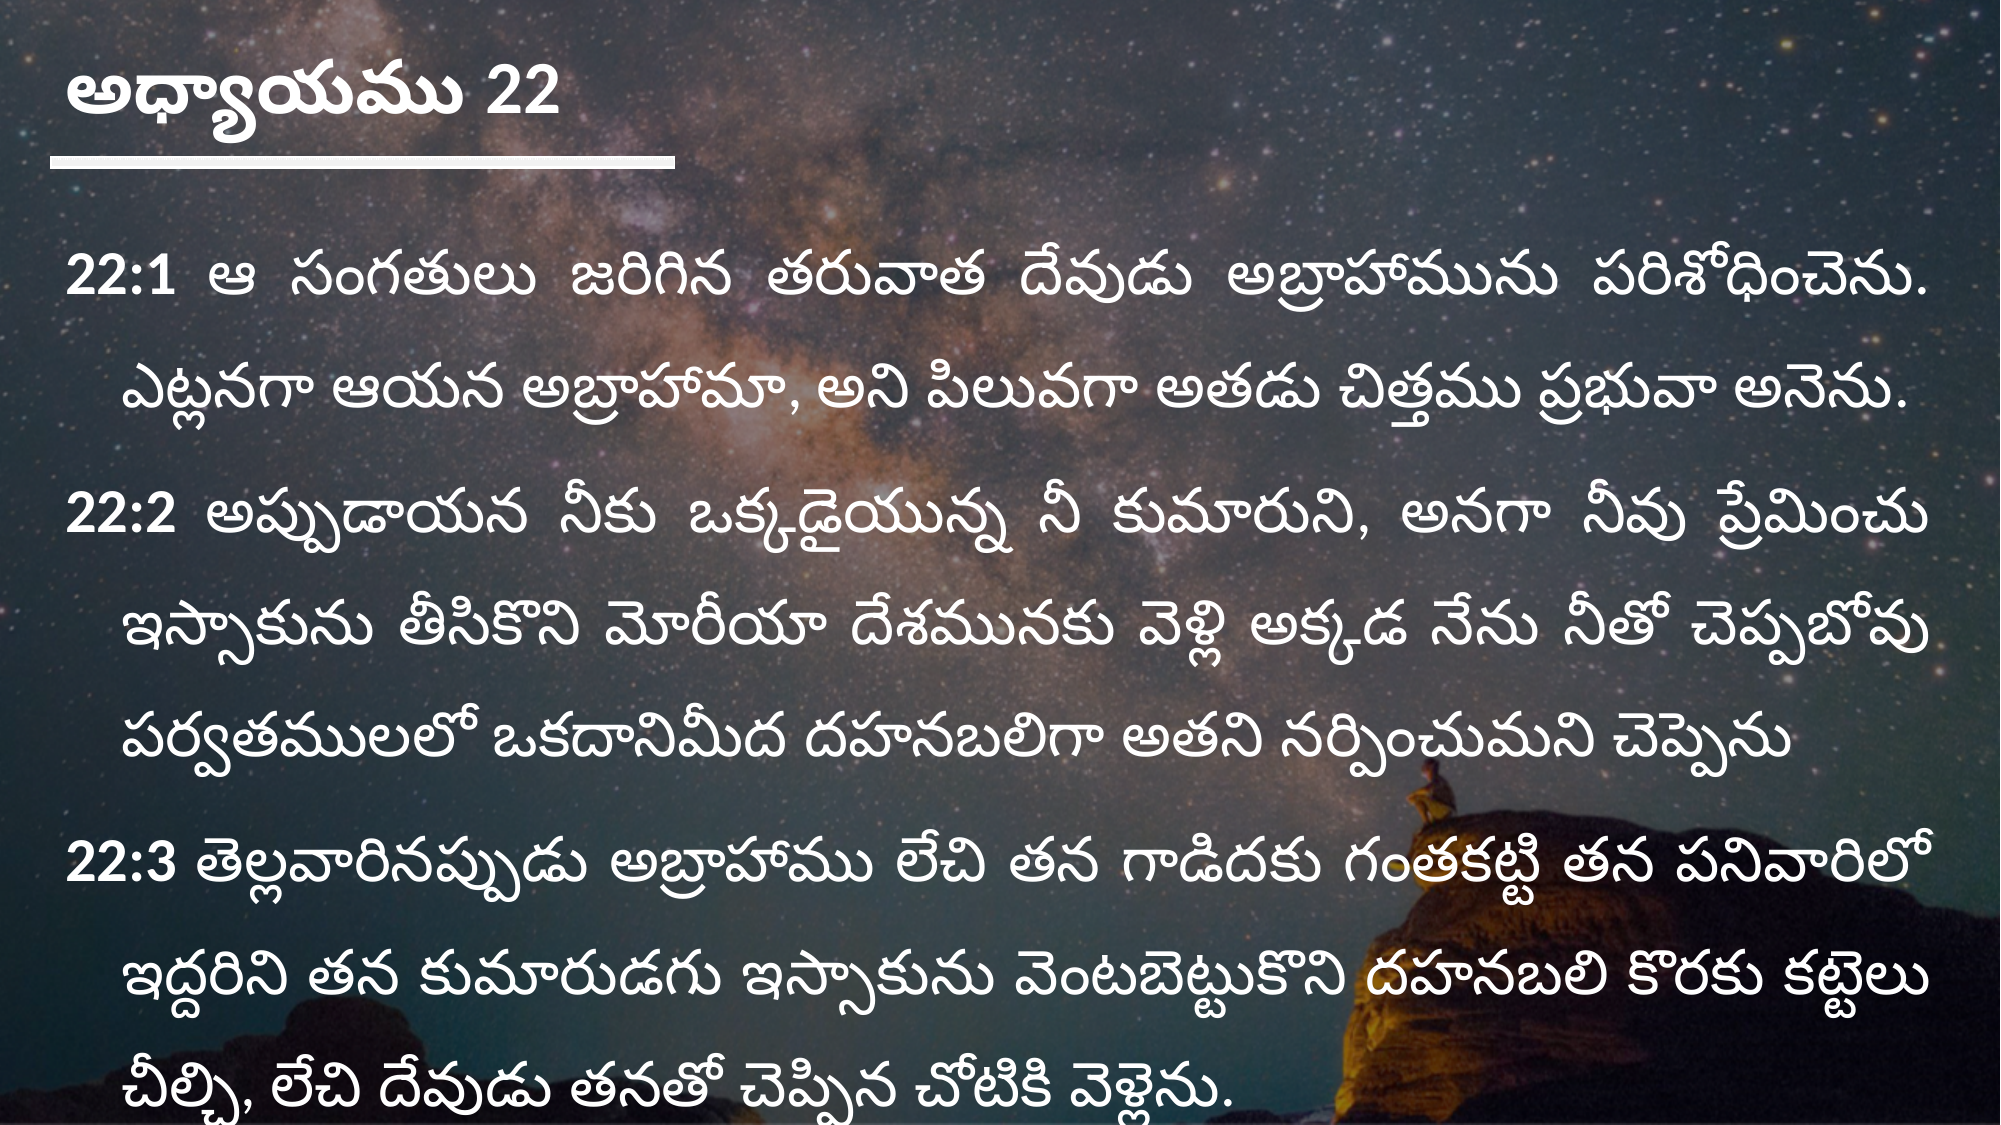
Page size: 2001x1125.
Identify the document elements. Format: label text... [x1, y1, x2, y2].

picture [0, 0, 2000, 1125]
list 22:1 ఆ సంగతులు జరిగిన తరువాత దేవుడు అబ్రాహామును పరిశోధించెను. ఎట్లనగా ఆయన అబ్రాహామా, అని పిలువగా అతడు చిత్తము ప్రభువా అనెను. 22:2 అప్పుడాయన నీకు ఒక్కడైయున్న నీ కుమారుని, అనగా నీవు ప్రేమించు ఇస్సాకును తీసికొని మోరీయా దేశమునకు వెళ్లి అక్కడ నేను నీతో చెప్పబోవు పర్వతములలో ఒకదానిమీద దహనబలిగా అతని నర్పించుమని చెప్పెను 22:3 తెల్లవారినప్పుడు అబ్రాహాము లేచి తన గాడిదకు గంతకట్టి తన పనివారిలో ఇద్దరిని తన కుమారుడగు ఇస్సాకును వెంటబెట్టుకొని దహనబలి కొరకు కట్టెలు చీల్చి, లేచి దేవుడు తనతో చెప్పిన చోటికి వెళ్లెను. [50, 187, 1946, 1063]
title అధ్యాయము 22 [50, 0, 1925, 167]
